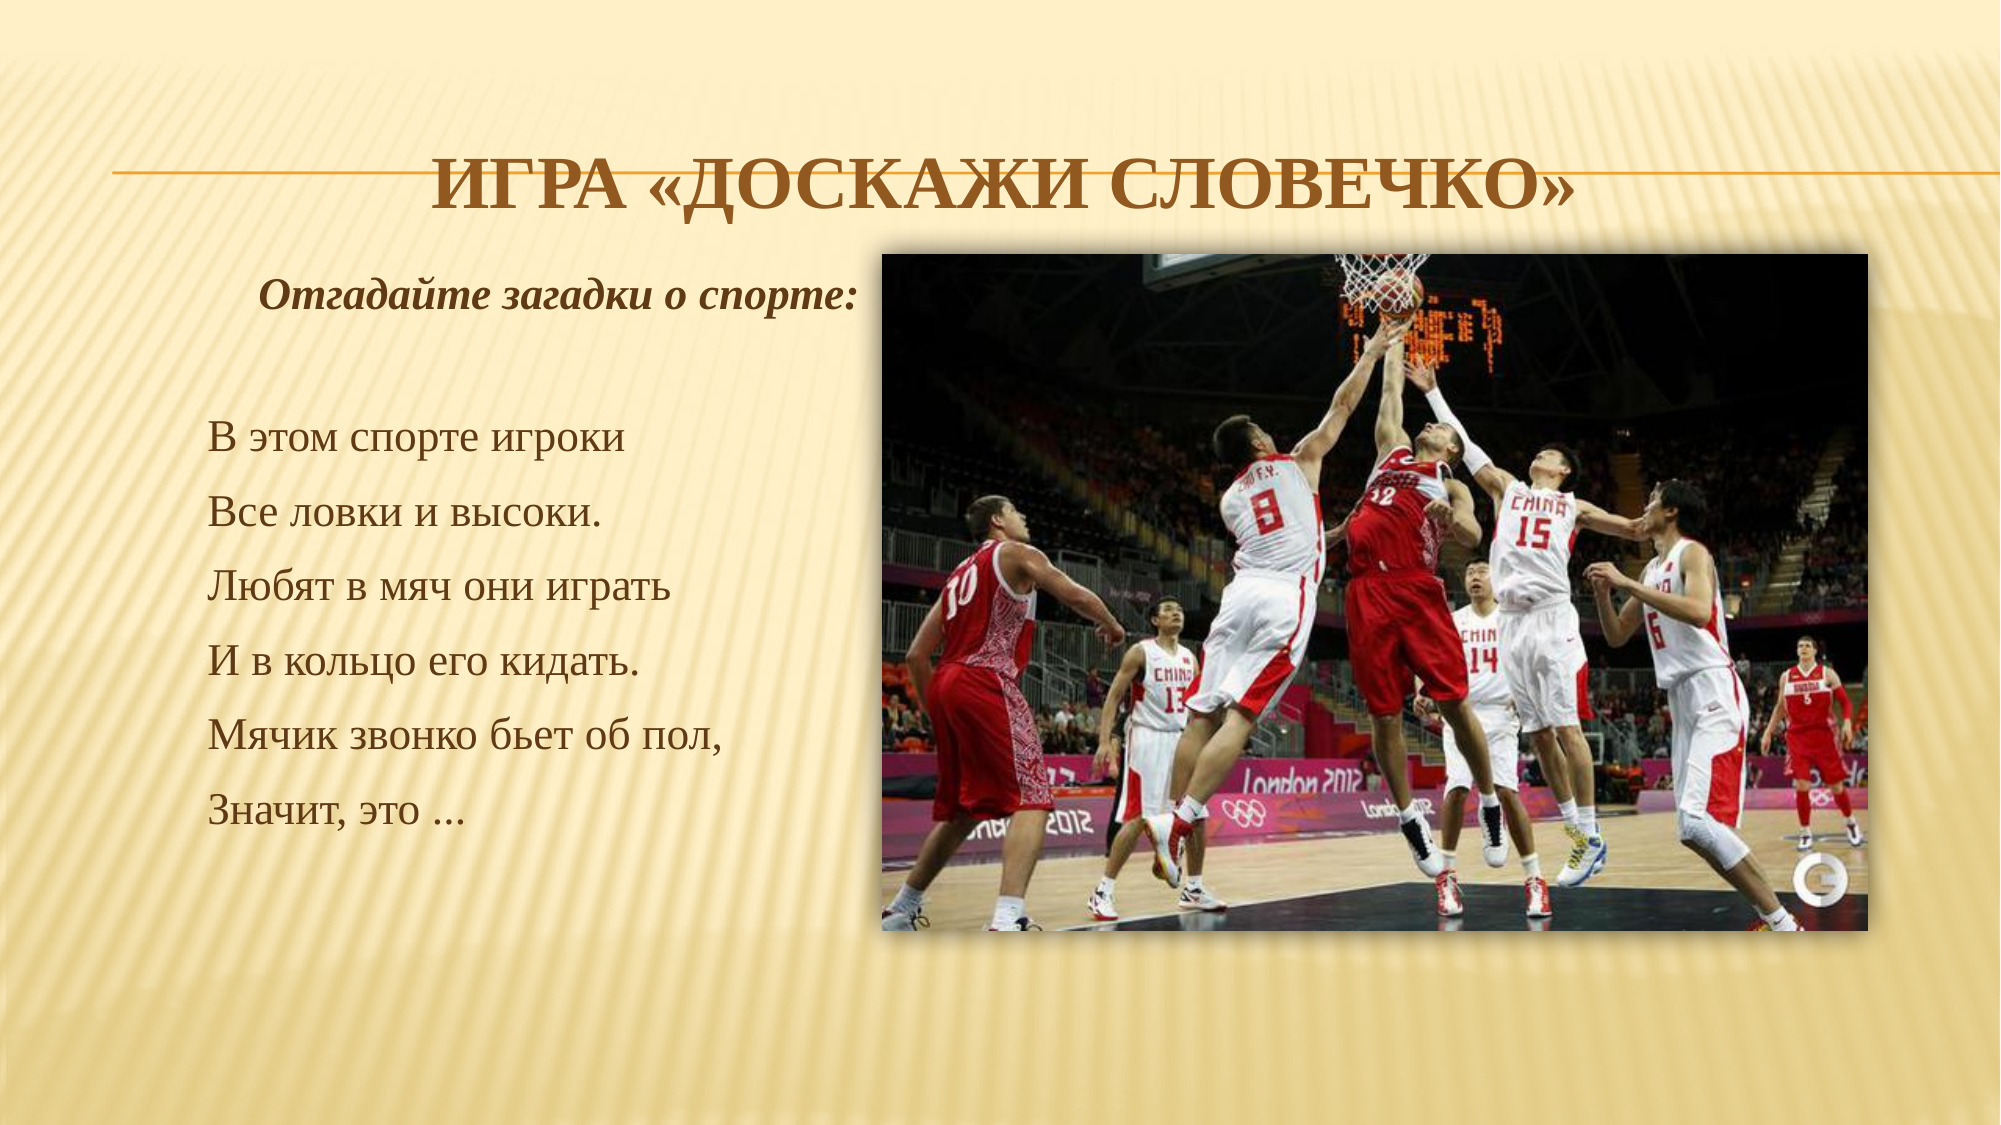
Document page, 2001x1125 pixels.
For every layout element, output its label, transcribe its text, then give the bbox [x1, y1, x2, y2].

picture [882, 253, 1868, 932]
list Отгадайте загадки о спорте: В этом спорте игроки Все ловки и высоки. Любят в мяч они играть И в кольцо его кидать. Мячик звонко бьет об пол, Значит, это ... [136, 232, 883, 852]
title Игра «Доскажи словечко» [274, 95, 1736, 234]
